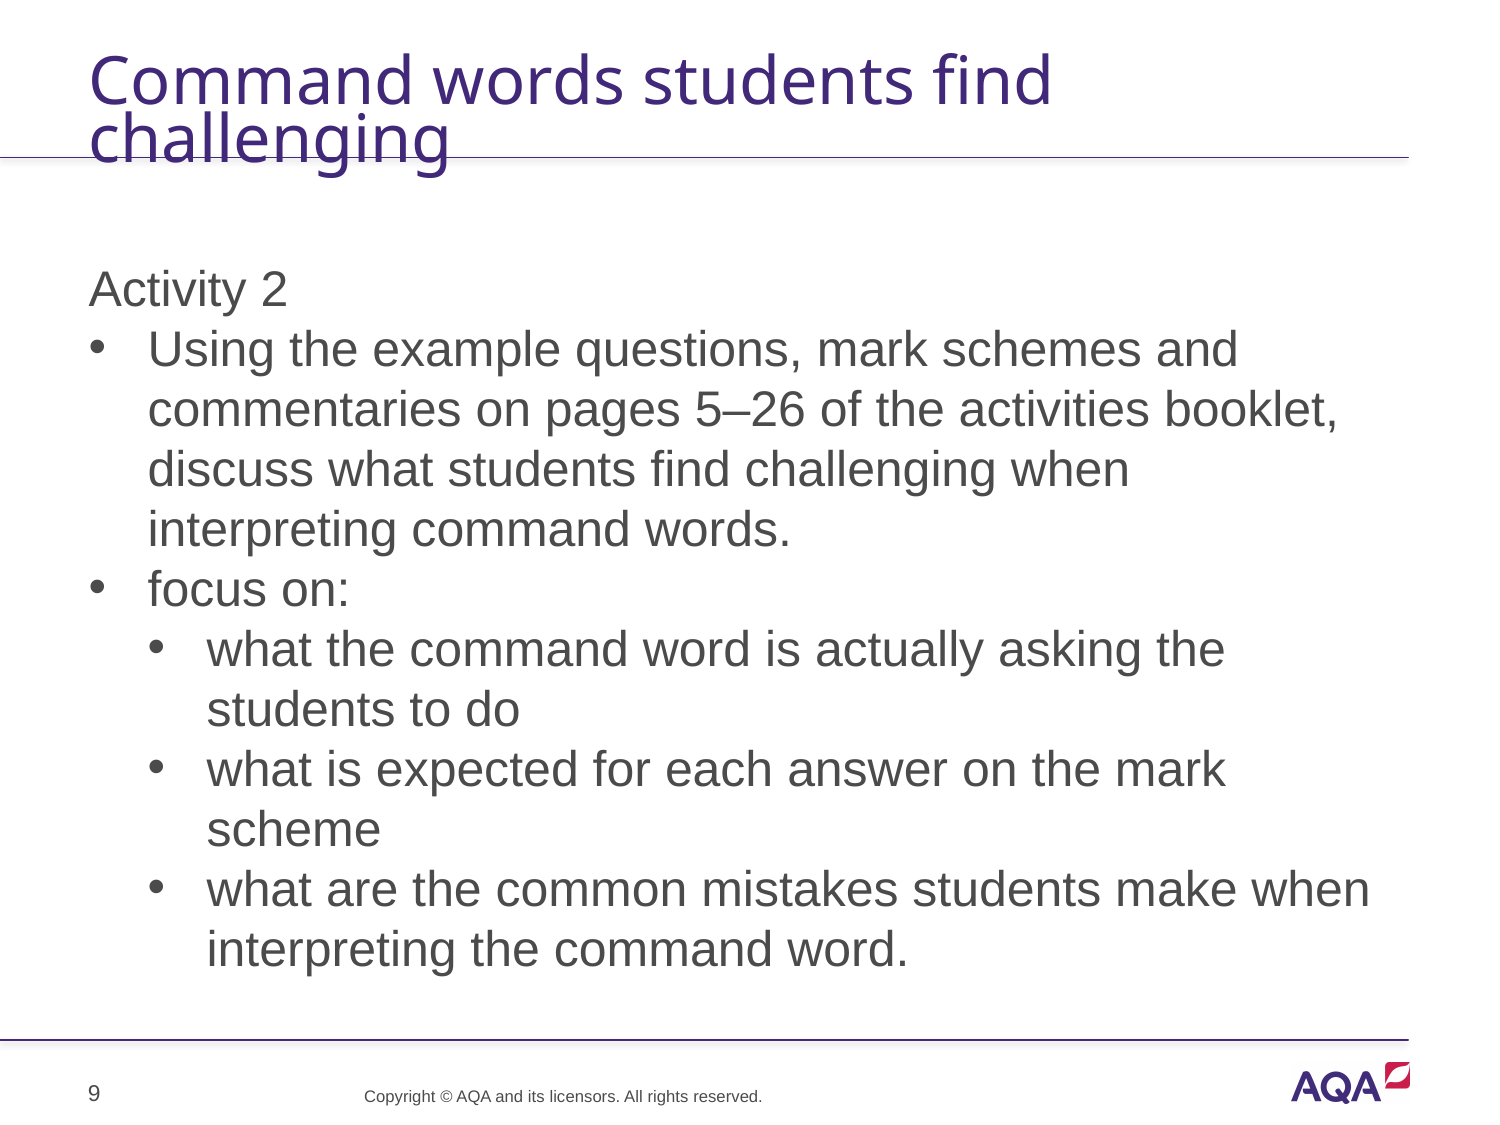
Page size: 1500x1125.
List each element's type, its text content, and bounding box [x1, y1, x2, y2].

footer Copyright © AQA and its licensors. All rights reserved. [324, 1084, 764, 1124]
picture [1291, 1062, 1410, 1104]
list Activity 2 Using the example questions, mark schemes and commentaries on pages 5–26 of the activities booklet, discuss what students find challenging when interpreting command words. focus on: what the command word is actually asking the students to do what is expected for each answer on the mark scheme what are the common mistakes students make when interpreting the command word. [88, 256, 1409, 1007]
slide_number 9 [72, 1062, 188, 1123]
title Command words students find challenging [88, 59, 1409, 144]
